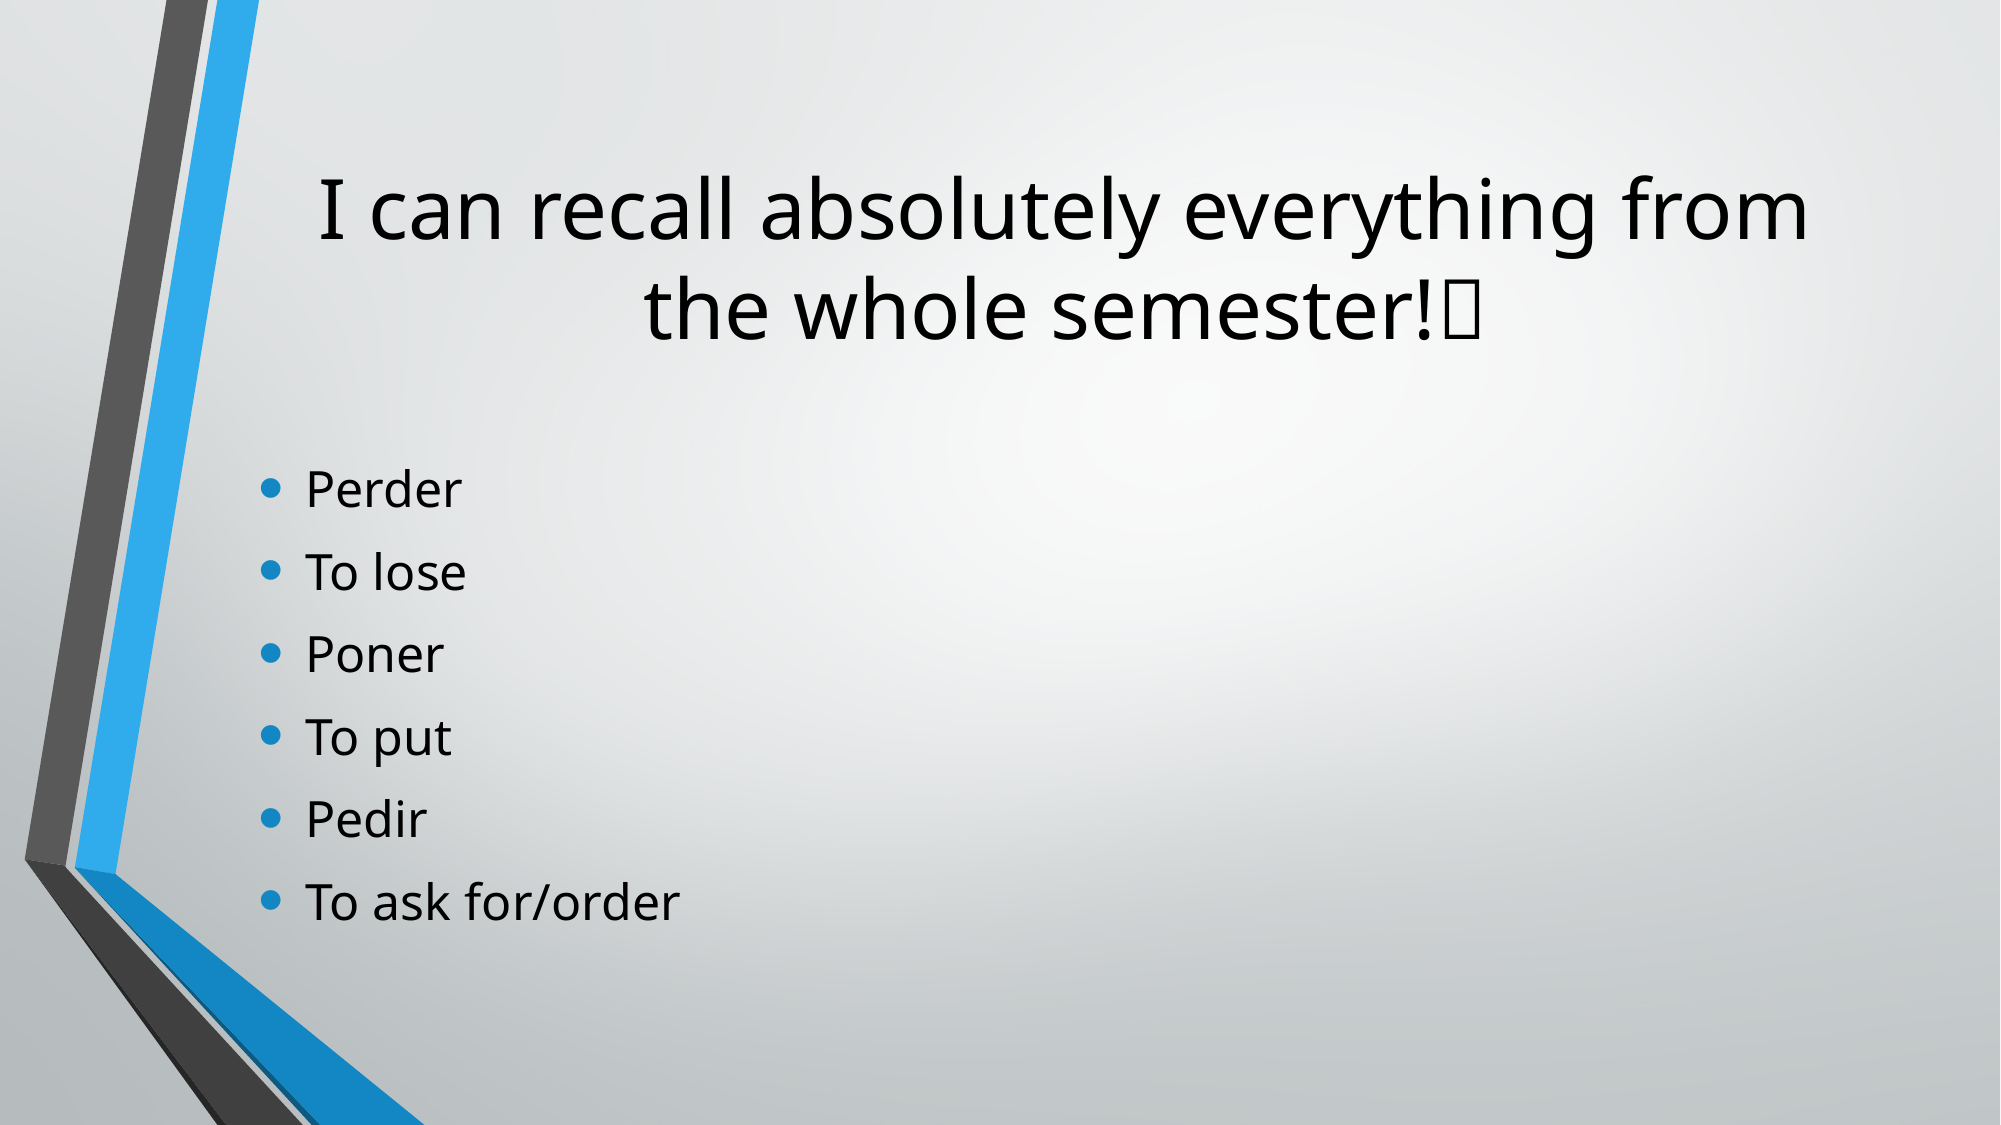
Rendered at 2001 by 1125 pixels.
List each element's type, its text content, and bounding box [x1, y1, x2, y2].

title I can recall absolutely everything from the whole semester! [243, 112, 1887, 400]
list Perder To lose Poner To put Pedir To ask for/order [243, 437, 1887, 950]
